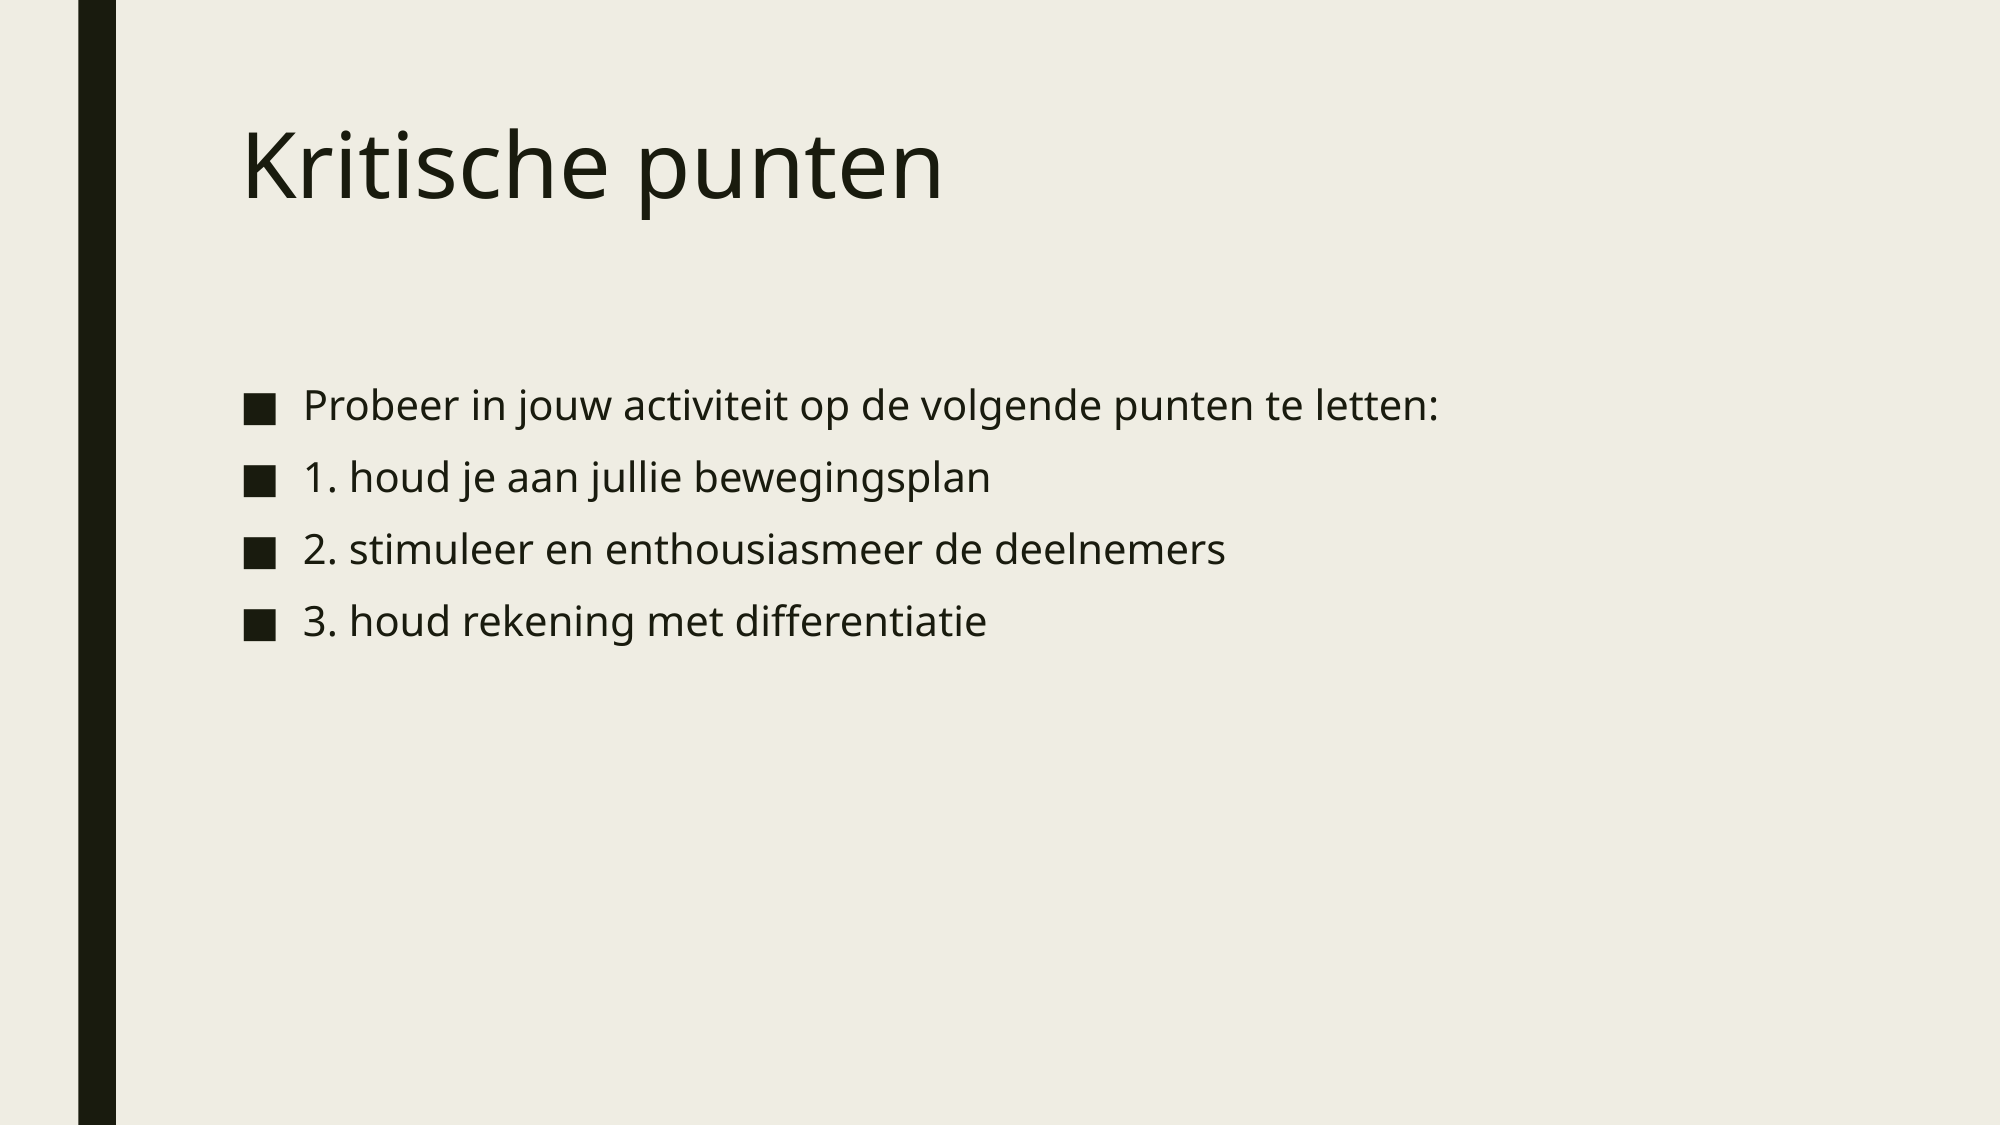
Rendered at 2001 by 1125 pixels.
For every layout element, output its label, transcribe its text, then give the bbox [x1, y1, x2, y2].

list Probeer in jouw activiteit op de volgende punten te letten: 1. houd je aan jullie bewegingsplan 2. stimuleer en enthousiasmeer de deelnemers 3. houd rekening met differentiatie [225, 375, 1800, 963]
title Kritische punten [225, 112, 1800, 357]
